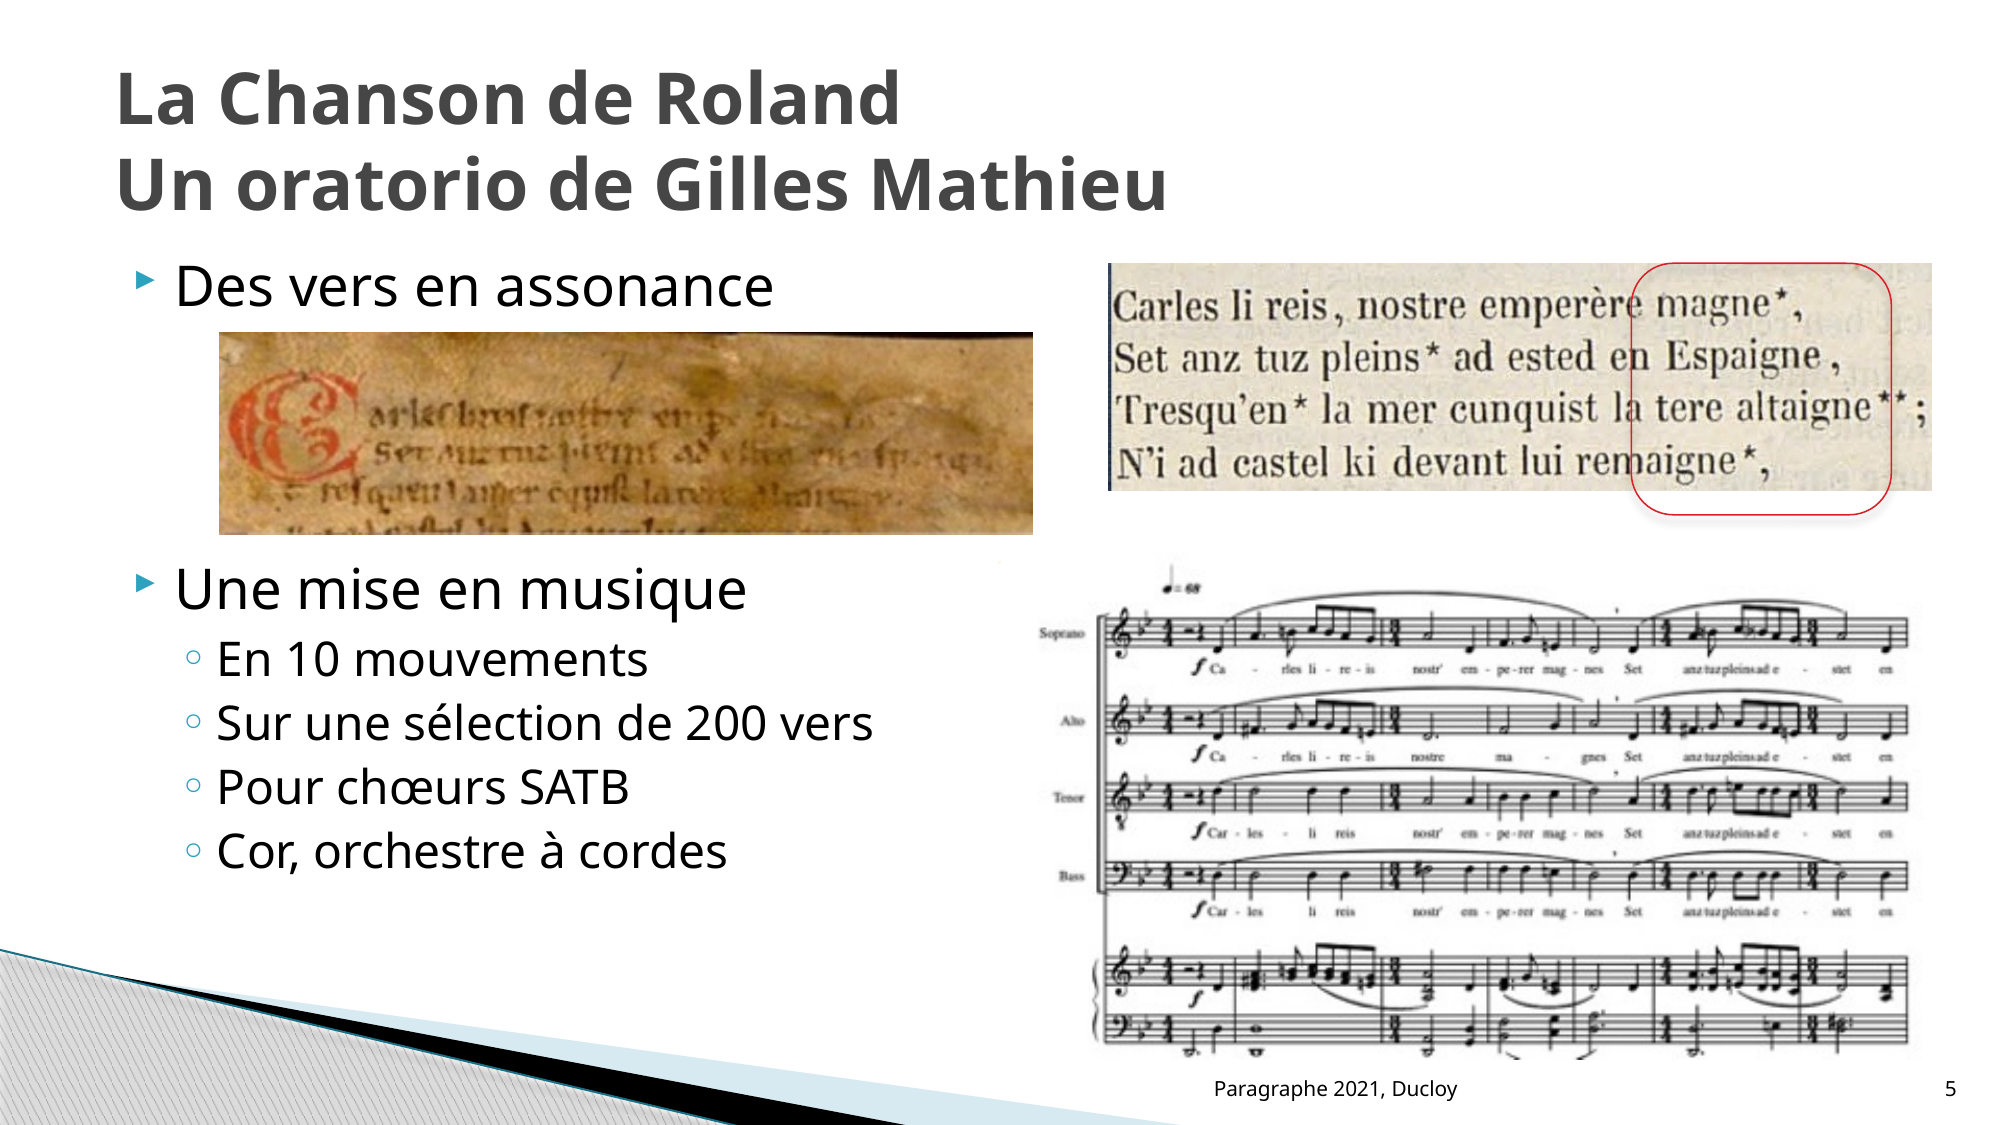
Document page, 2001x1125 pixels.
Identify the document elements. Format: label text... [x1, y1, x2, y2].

picture [1021, 553, 1923, 1061]
slide_number 5 [1891, 1051, 1972, 1112]
list Des vers en assonance Une mise en musique En 10 mouvements Sur une sélection de 200 vers Pour chœurs SATB Cor, orchestre à cordes [99, 242, 1000, 986]
text_box [1644, 504, 1879, 516]
picture [1107, 262, 1932, 491]
title La Chanson de Roland Un oratorio de Gilles Mathieu [99, 45, 1900, 233]
footer Paragraphe 2021, Ducloy [957, 1051, 1473, 1112]
picture [219, 331, 1033, 535]
